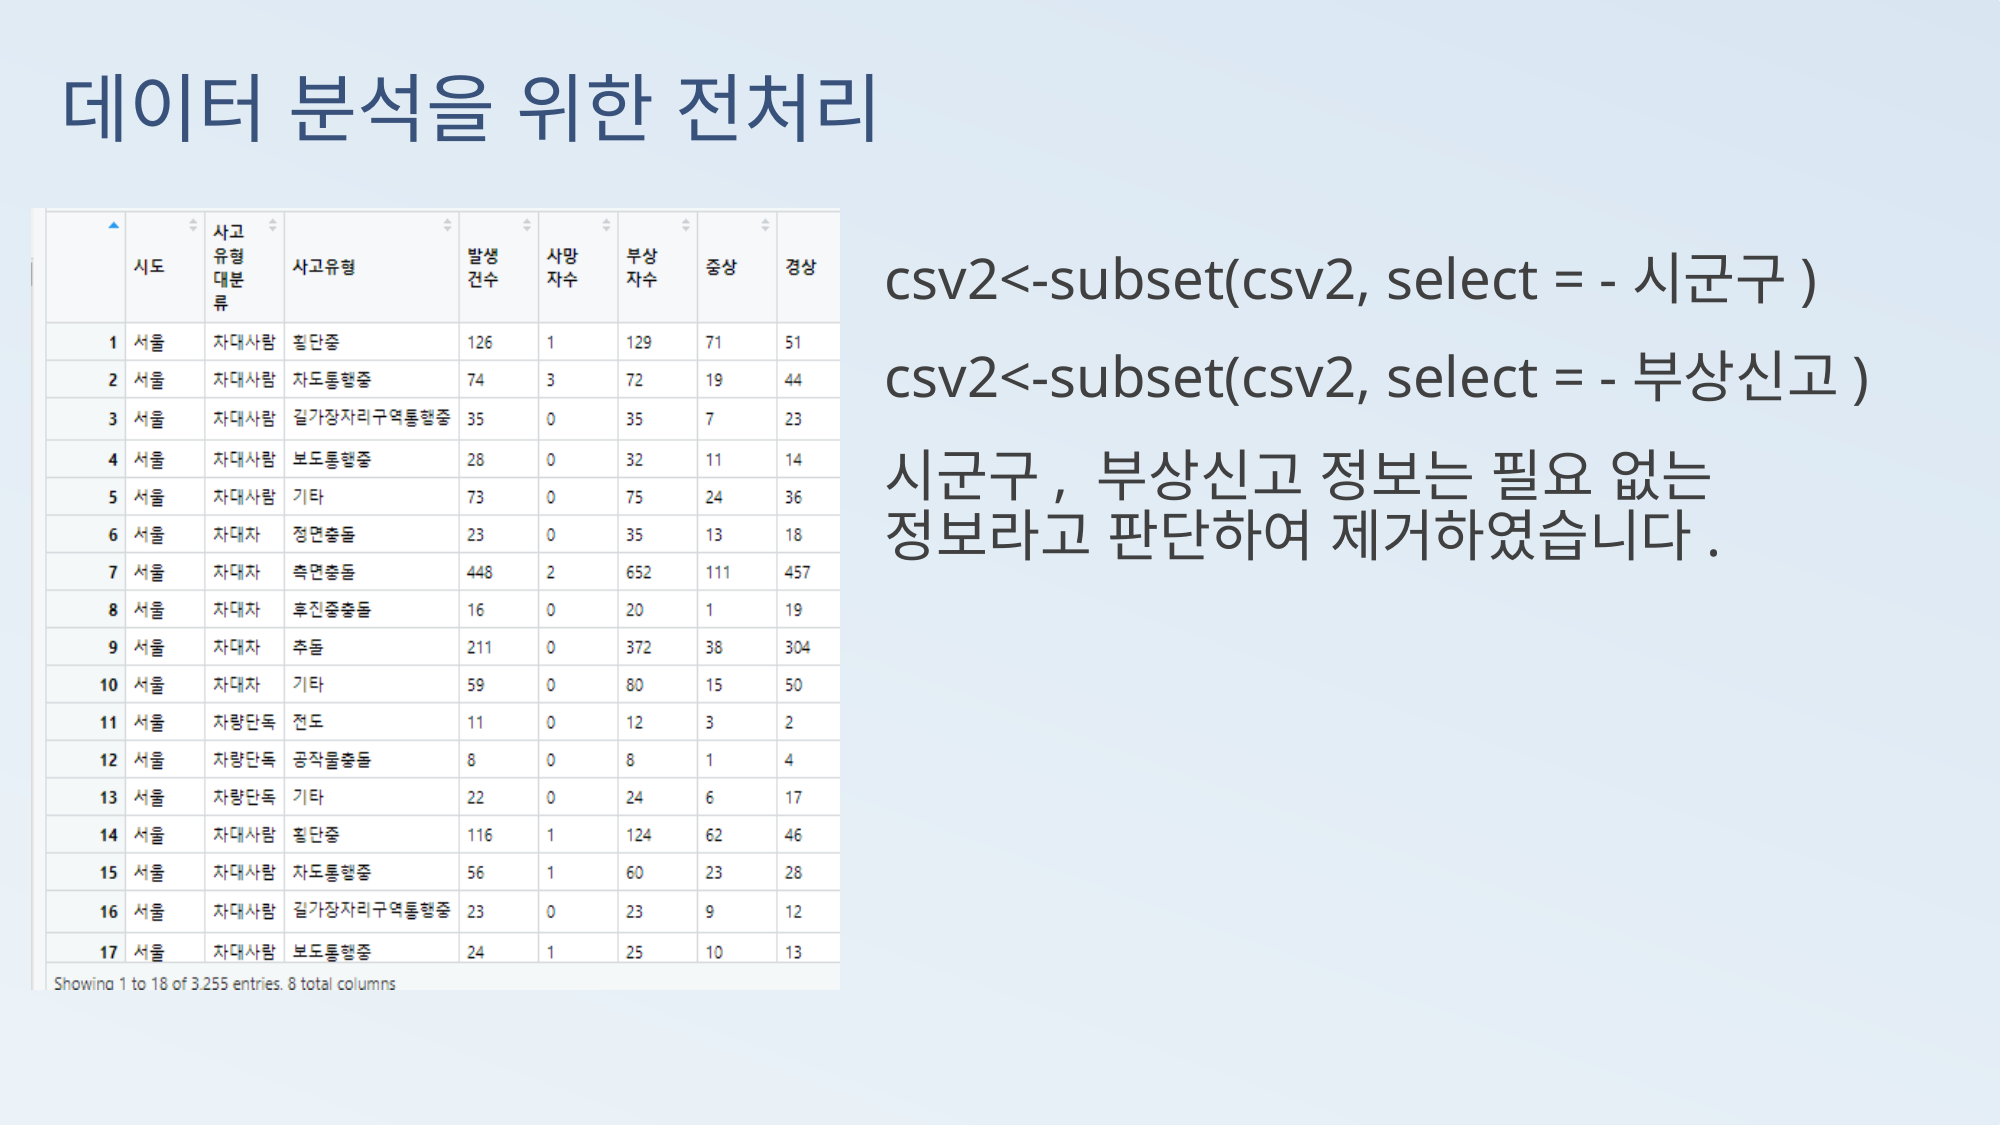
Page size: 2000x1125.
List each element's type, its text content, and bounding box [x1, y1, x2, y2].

picture [31, 208, 840, 990]
title 데이터 분석을 위한 전처리 [45, 0, 1846, 159]
list csv2<-subset(csv2, select = -시군구) csv2<-subset(csv2, select = -부상신고) 시군구, 부상신고 정보는 필요 없는 정보라고 판단하여 제거하였습니다. [869, 243, 1933, 1059]
